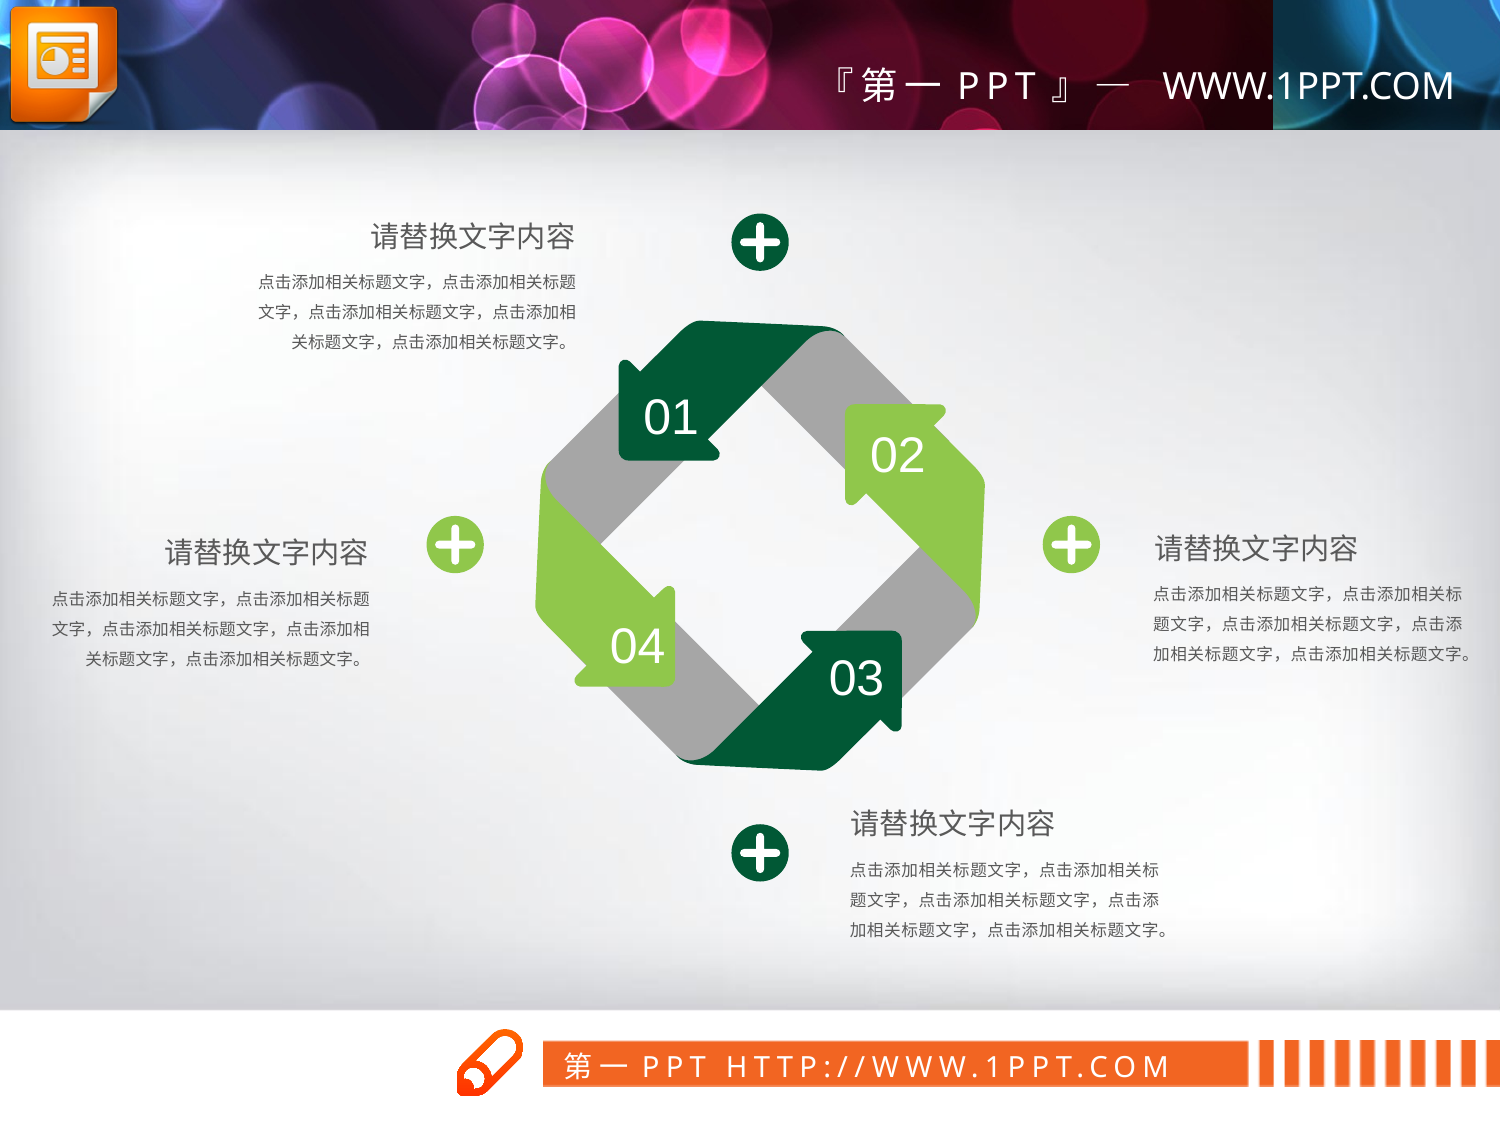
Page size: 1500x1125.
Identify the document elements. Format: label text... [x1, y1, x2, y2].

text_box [470, 255, 1051, 836]
picture [543, 1040, 1500, 1087]
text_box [731, 843, 789, 882]
text_box 请替换文字内容 [149, 527, 384, 577]
text_box 点击添加相关标题文字，点击添加相关标题文字，点击添加相关标题文字，点击添加相关标题文字，点击添加相关标题文字。 [31, 571, 385, 676]
text_box 点击添加相关标题文字，点击添加相关标题文字，点击添加相关标题文字，点击添加相关标题文字，点击添加相关标题文字。 [237, 254, 465, 360]
text_box 请替换文字内容 [836, 798, 1071, 849]
text_box 请替换文字内容 [1139, 522, 1374, 573]
text_box 点击添加相关标题文字，点击添加相关标题文字，点击添加相关标题文字，点击添加相关标题文字，点击添加相关标题文字。 [1138, 566, 1478, 672]
picture [0, 0, 1500, 1012]
text_box 点击添加相关标题文字，点击添加相关标题文字，点击添加相关标题文字，点击添加相关标题文字，点击添加相关标题文字。 [835, 842, 1175, 948]
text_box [731, 213, 789, 253]
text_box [1054, 515, 1101, 574]
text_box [426, 515, 465, 574]
text_box 请替换文字内容 [355, 210, 591, 261]
